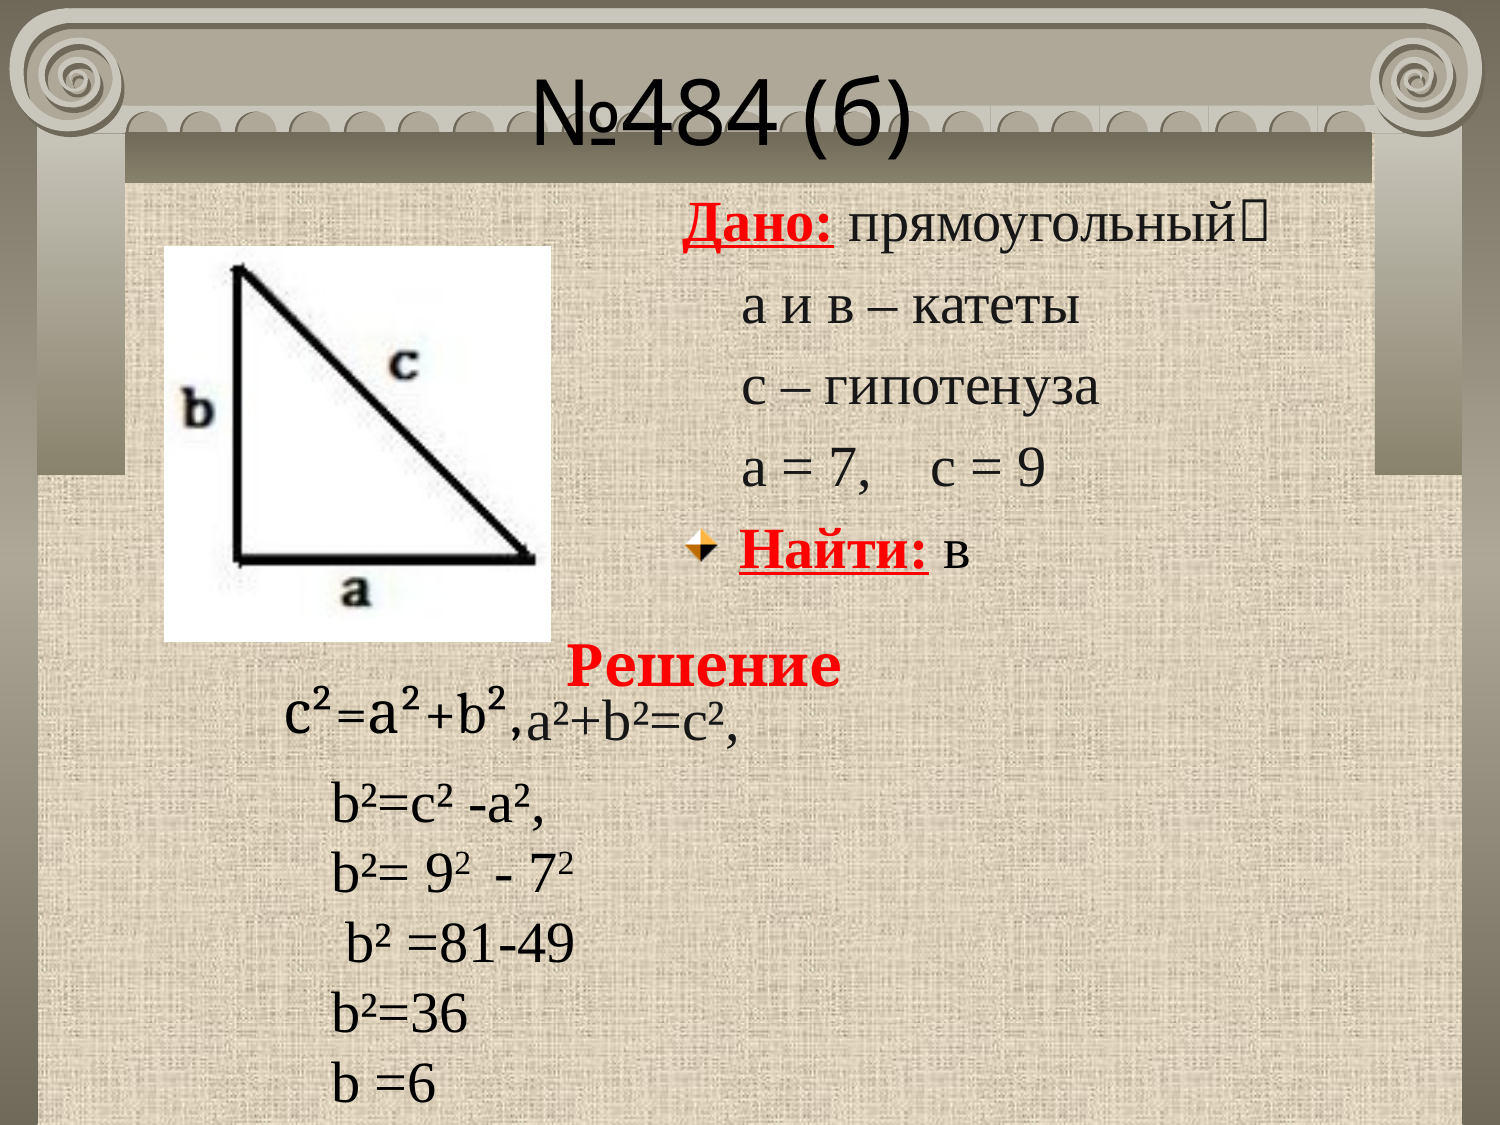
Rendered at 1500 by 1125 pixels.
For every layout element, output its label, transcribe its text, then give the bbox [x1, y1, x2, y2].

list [163, 245, 551, 642]
text_box b²=с² -а², b²= 92 - 72 b² =81-49 b²=36 b =6 [316, 756, 692, 1122]
text_box с²=а²+b², [268, 667, 551, 753]
table_header а²+b²=с², [516, 656, 762, 761]
list Дано: прямоугольный а и в – катеты с – гипотенуза а = 7, с = 9 Найти: в [667, 175, 1360, 716]
text_box №484 (б) [492, 46, 950, 172]
picture [682, 526, 720, 564]
picture [37, 126, 1463, 1125]
text_box Решение [552, 621, 870, 706]
